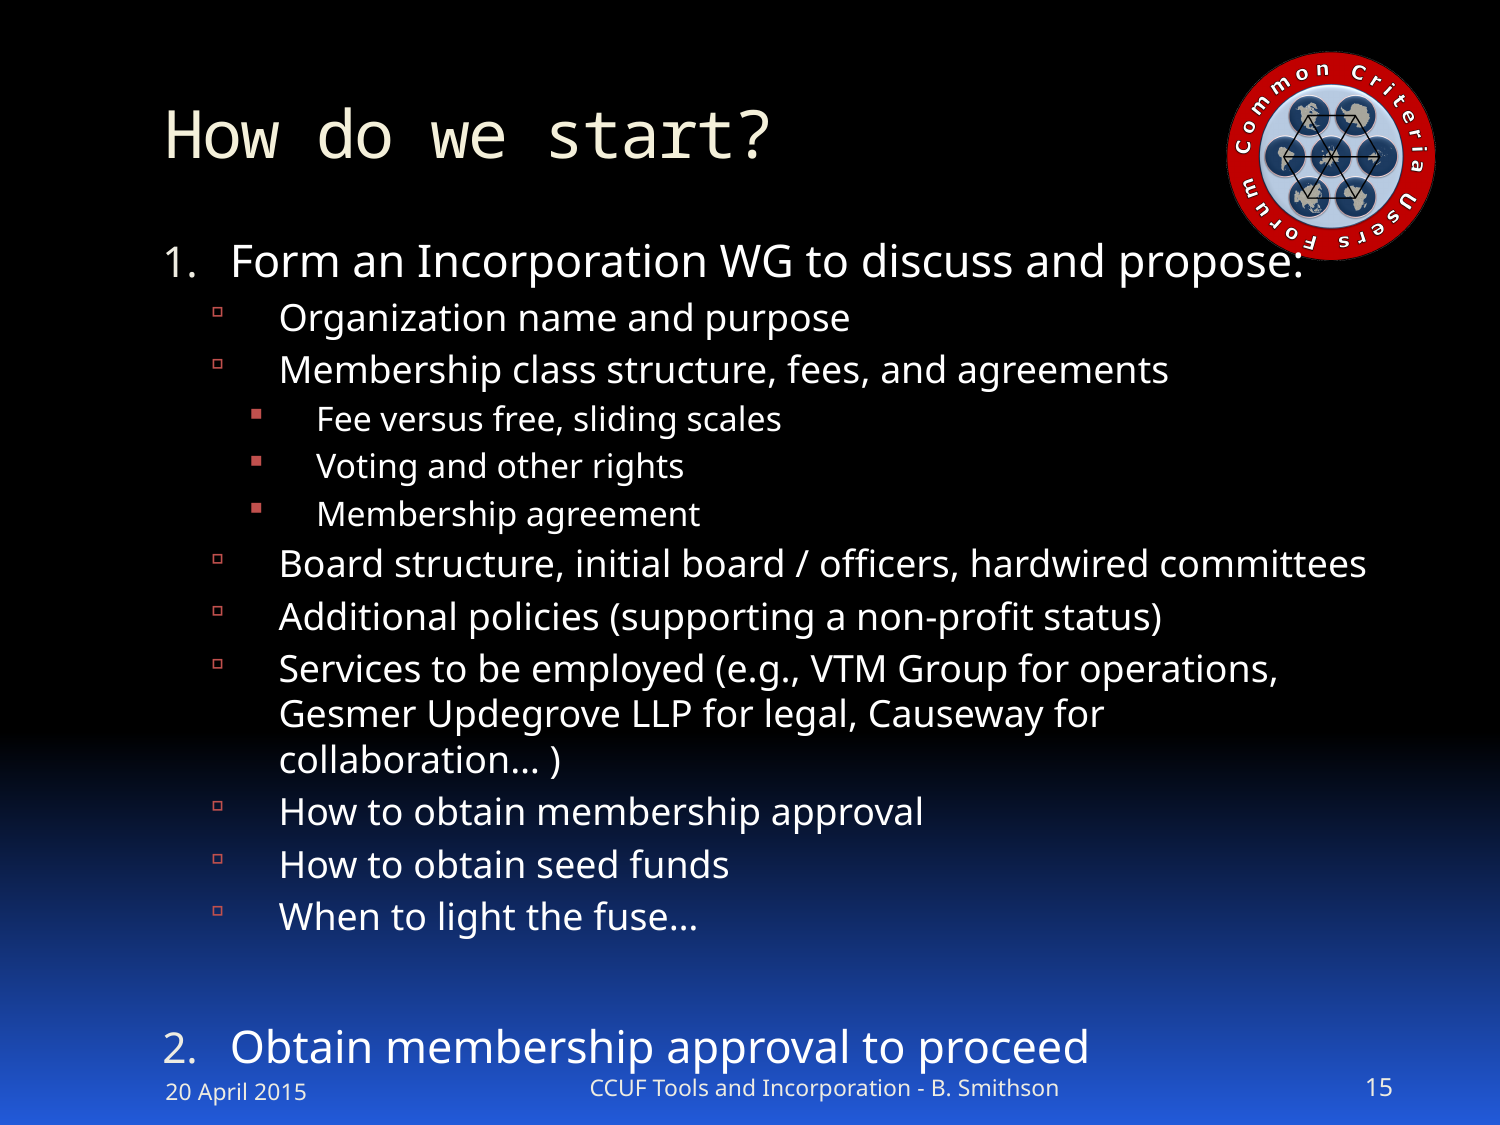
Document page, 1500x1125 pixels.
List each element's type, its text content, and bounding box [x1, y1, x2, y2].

title How do we start? [150, 83, 1225, 224]
slide_number 15 [1350, 1052, 1425, 1113]
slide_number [150, 1052, 395, 1113]
picture [1224, 49, 1438, 263]
footer CCUF Tools and Incorporation - B. Smithson [412, 1052, 1238, 1113]
list Form an Incorporation WG to discuss and propose: Organization name and purpose Membership class structure, fees, and agreements Fee versus free, sliding scales Voting and other rights Membership agreement Board structure, initial board / officers, hardwired committees Additional policies (supporting a non-profit status) Services to be employed (e.g., VTM Group for operations, Gesmer Updegrove LLP for legal, Causeway for collaboration… ) How to obtain membership approval How to obtain seed funds When to light the fuse… Obtain membership approval to proceed [137, 224, 1413, 1088]
